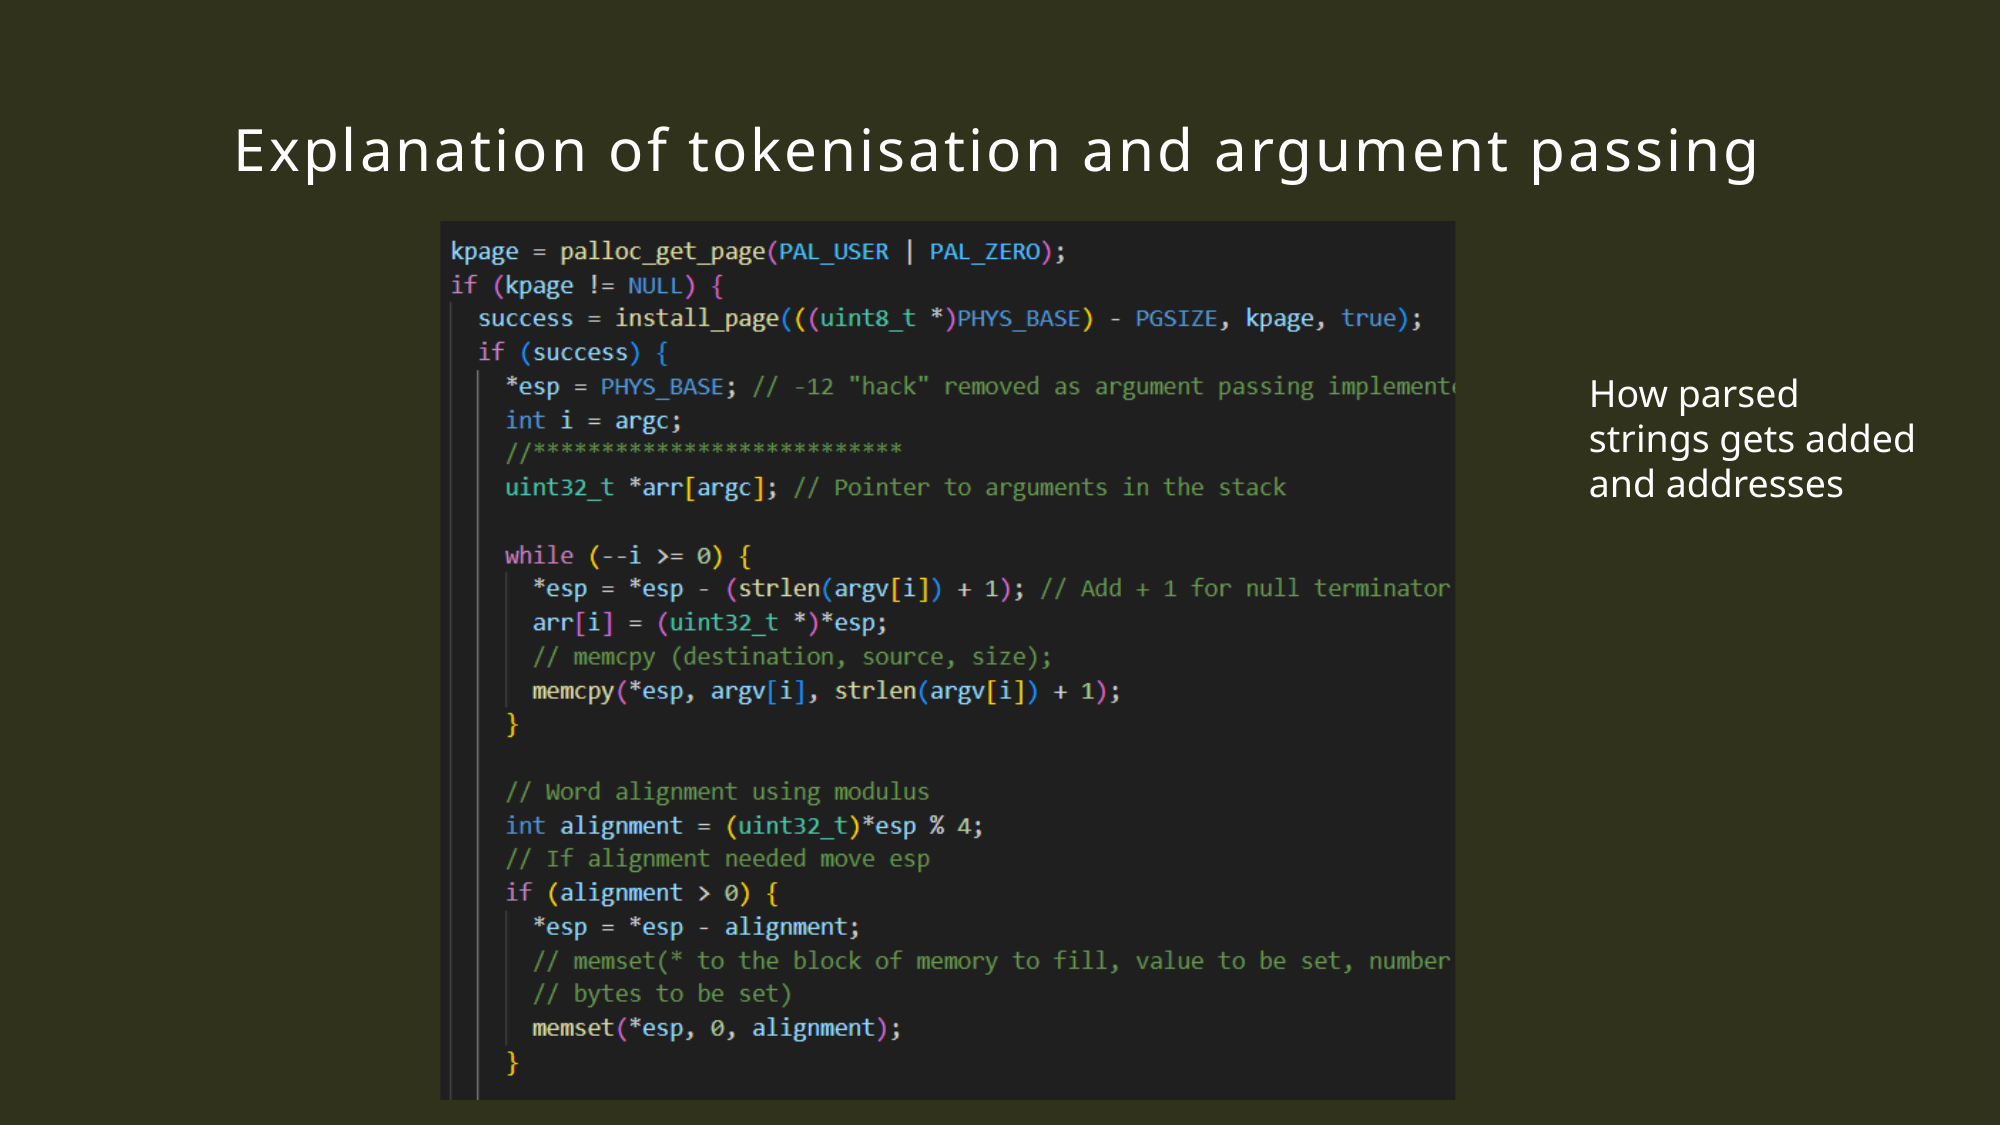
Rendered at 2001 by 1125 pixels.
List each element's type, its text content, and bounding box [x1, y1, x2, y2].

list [439, 221, 1456, 1100]
text_box How parsed strings gets added and addresses [1574, 362, 1939, 513]
title Explanation of tokenisation and argument passing [177, 95, 1822, 203]
